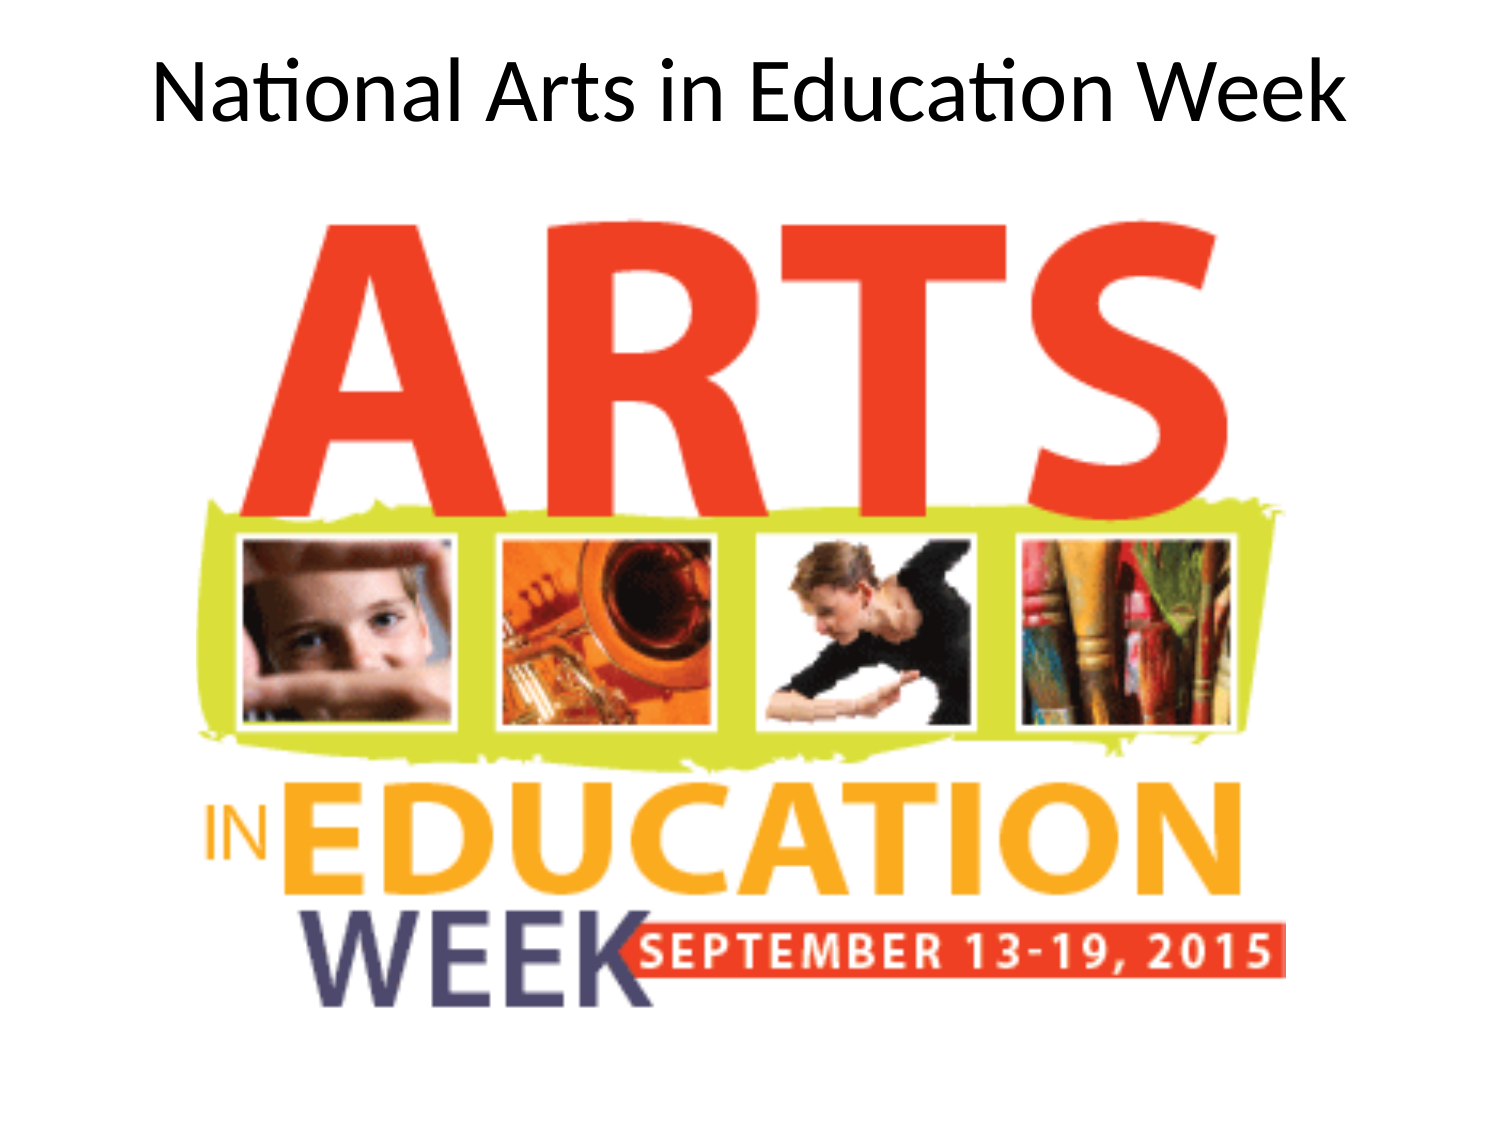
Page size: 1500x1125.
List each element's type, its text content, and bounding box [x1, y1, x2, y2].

picture [196, 178, 1286, 1024]
title National Arts in Education Week [75, 0, 1425, 179]
